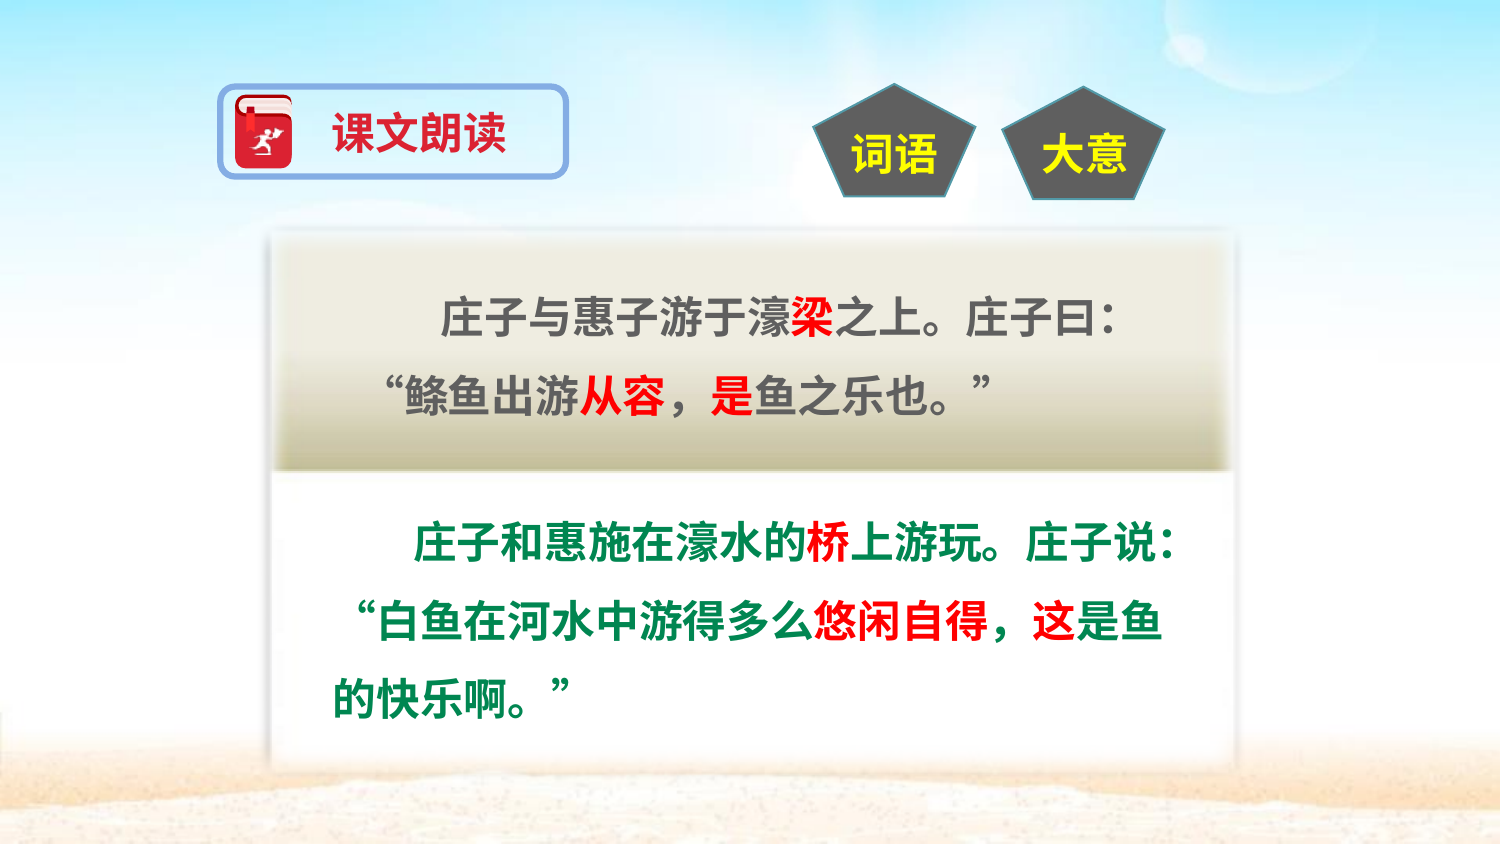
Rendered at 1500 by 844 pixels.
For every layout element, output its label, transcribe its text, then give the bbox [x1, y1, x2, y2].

picture [0, 0, 1500, 844]
text_box 词语 [788, 94, 979, 185]
text_box [1025, 185, 1141, 201]
text_box [873, 82, 916, 94]
text_box [1067, 85, 1100, 94]
text_box 大意 [979, 94, 1252, 185]
text_box [838, 185, 951, 198]
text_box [220, 86, 566, 177]
